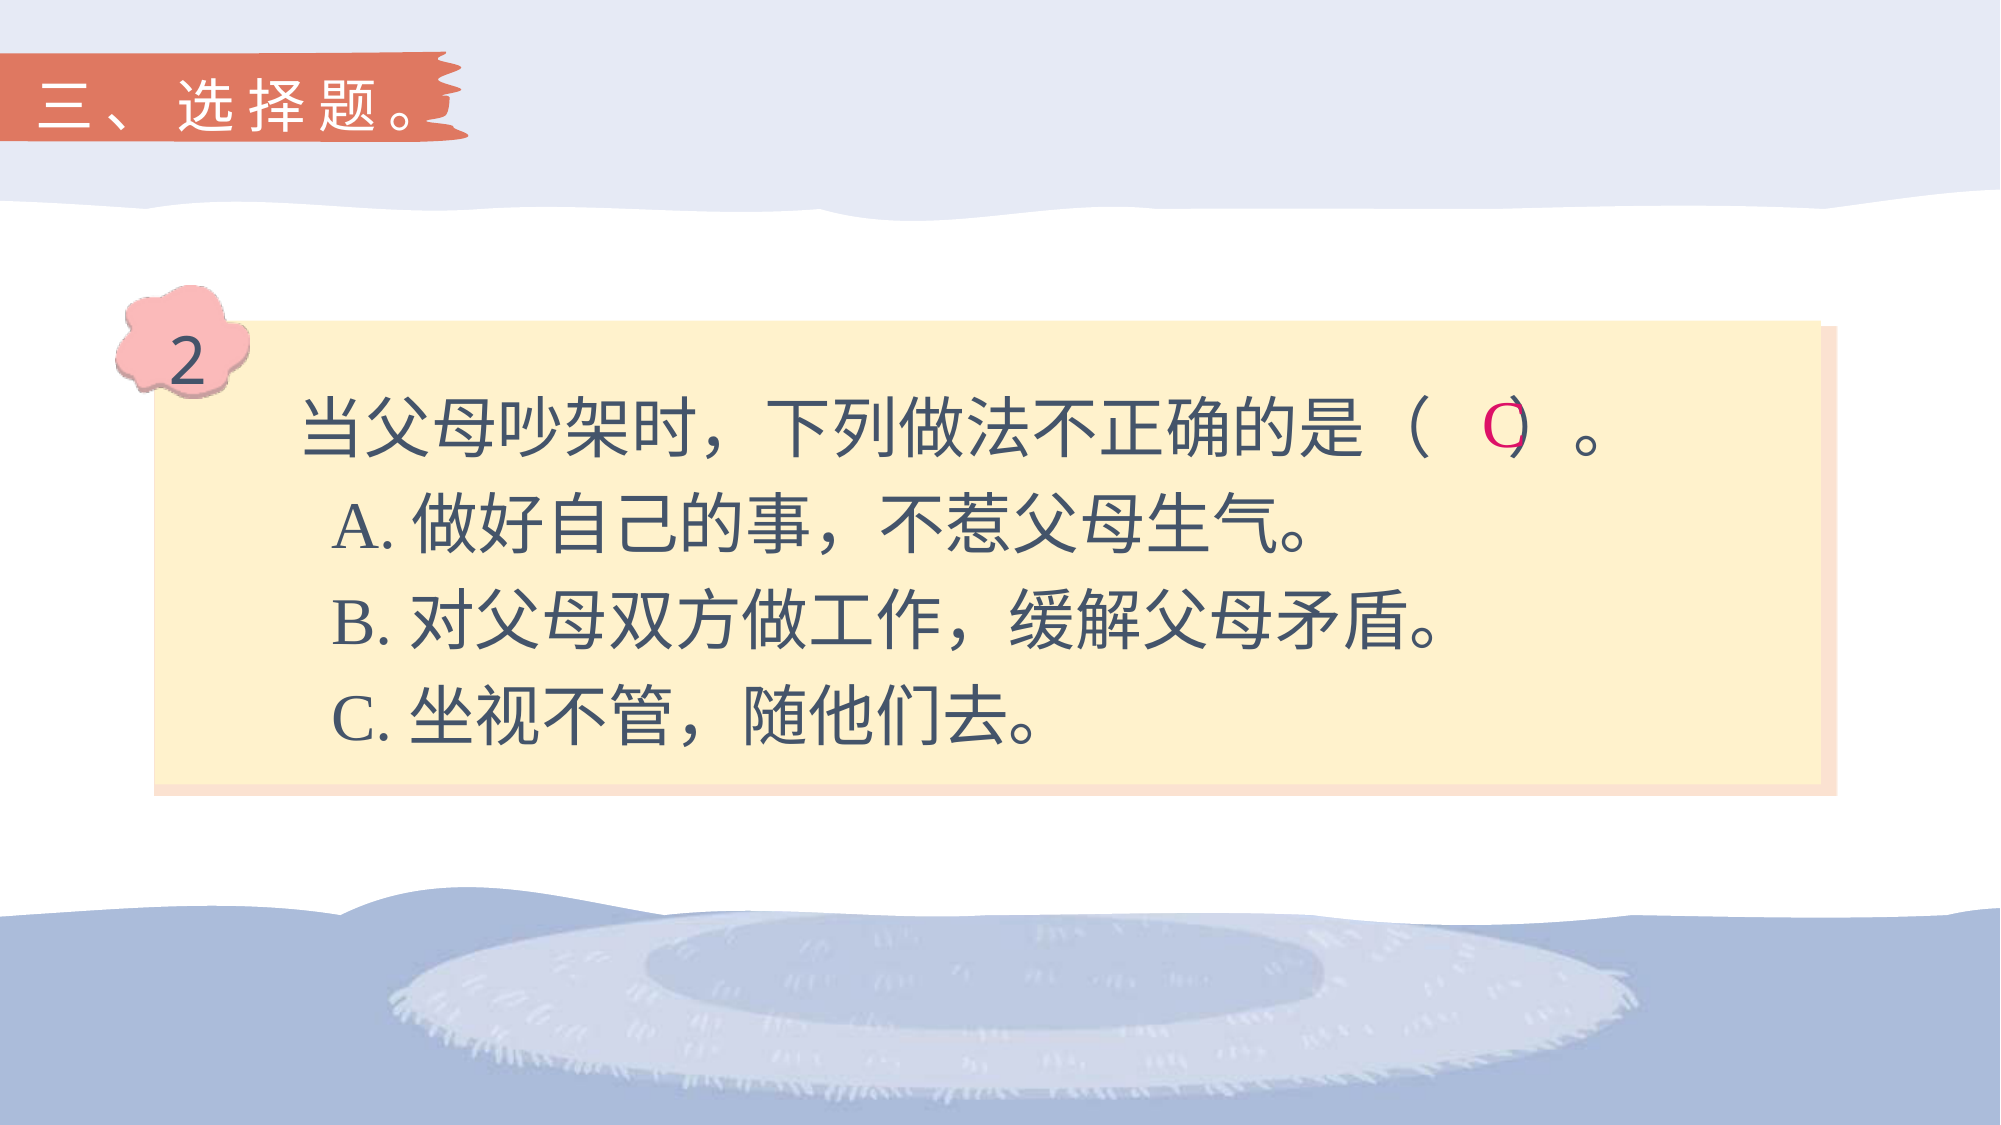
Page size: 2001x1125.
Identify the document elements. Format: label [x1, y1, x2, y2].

text_box [0, 47, 469, 143]
picture [0, 0, 2000, 1125]
text_box [114, 285, 250, 400]
